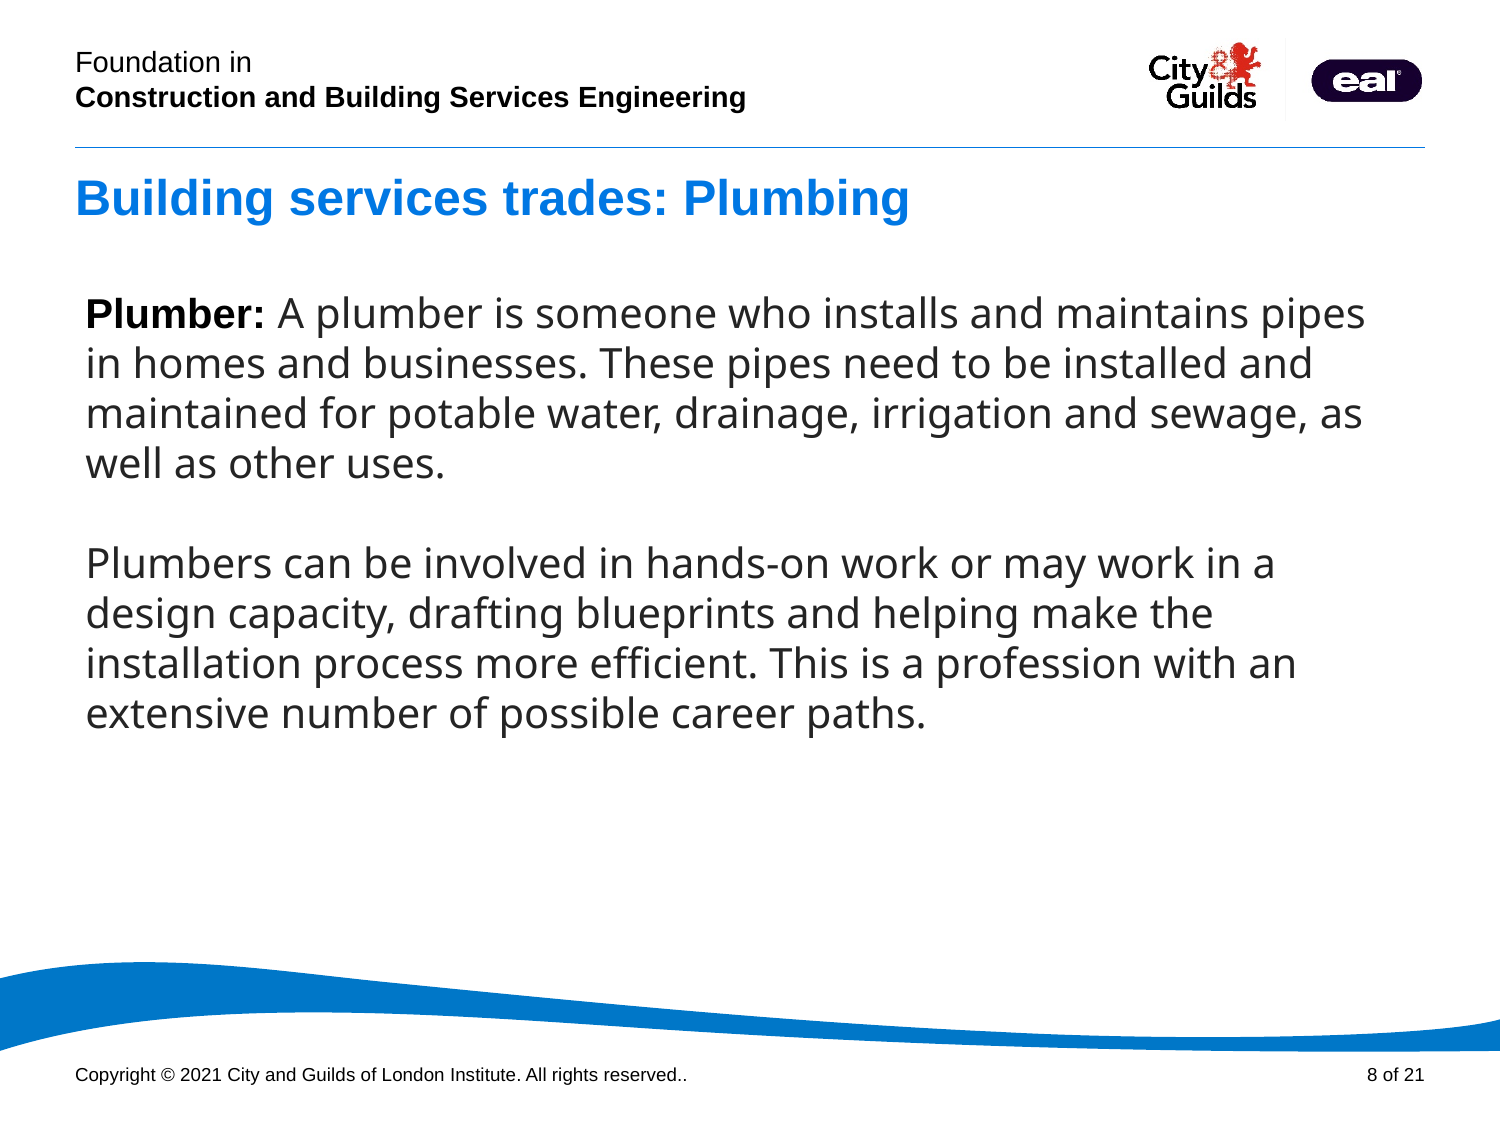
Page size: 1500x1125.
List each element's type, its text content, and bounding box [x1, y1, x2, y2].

picture [1149, 38, 1422, 121]
text_box Plumber: A plumber is someone who installs and maintains pipes in homes and businesses. These pipes need to be installed and maintained for potable water, drainage, irrigation and sewage, as well as other uses. Plumbers can be involved in hands-on work or may work in a design capacity, drafting blueprints and helping make the installation process more efficient. This is a profession with an extensive number of possible career paths. [70, 278, 1418, 744]
title Building services trades: Plumbing [74, 165, 1426, 229]
